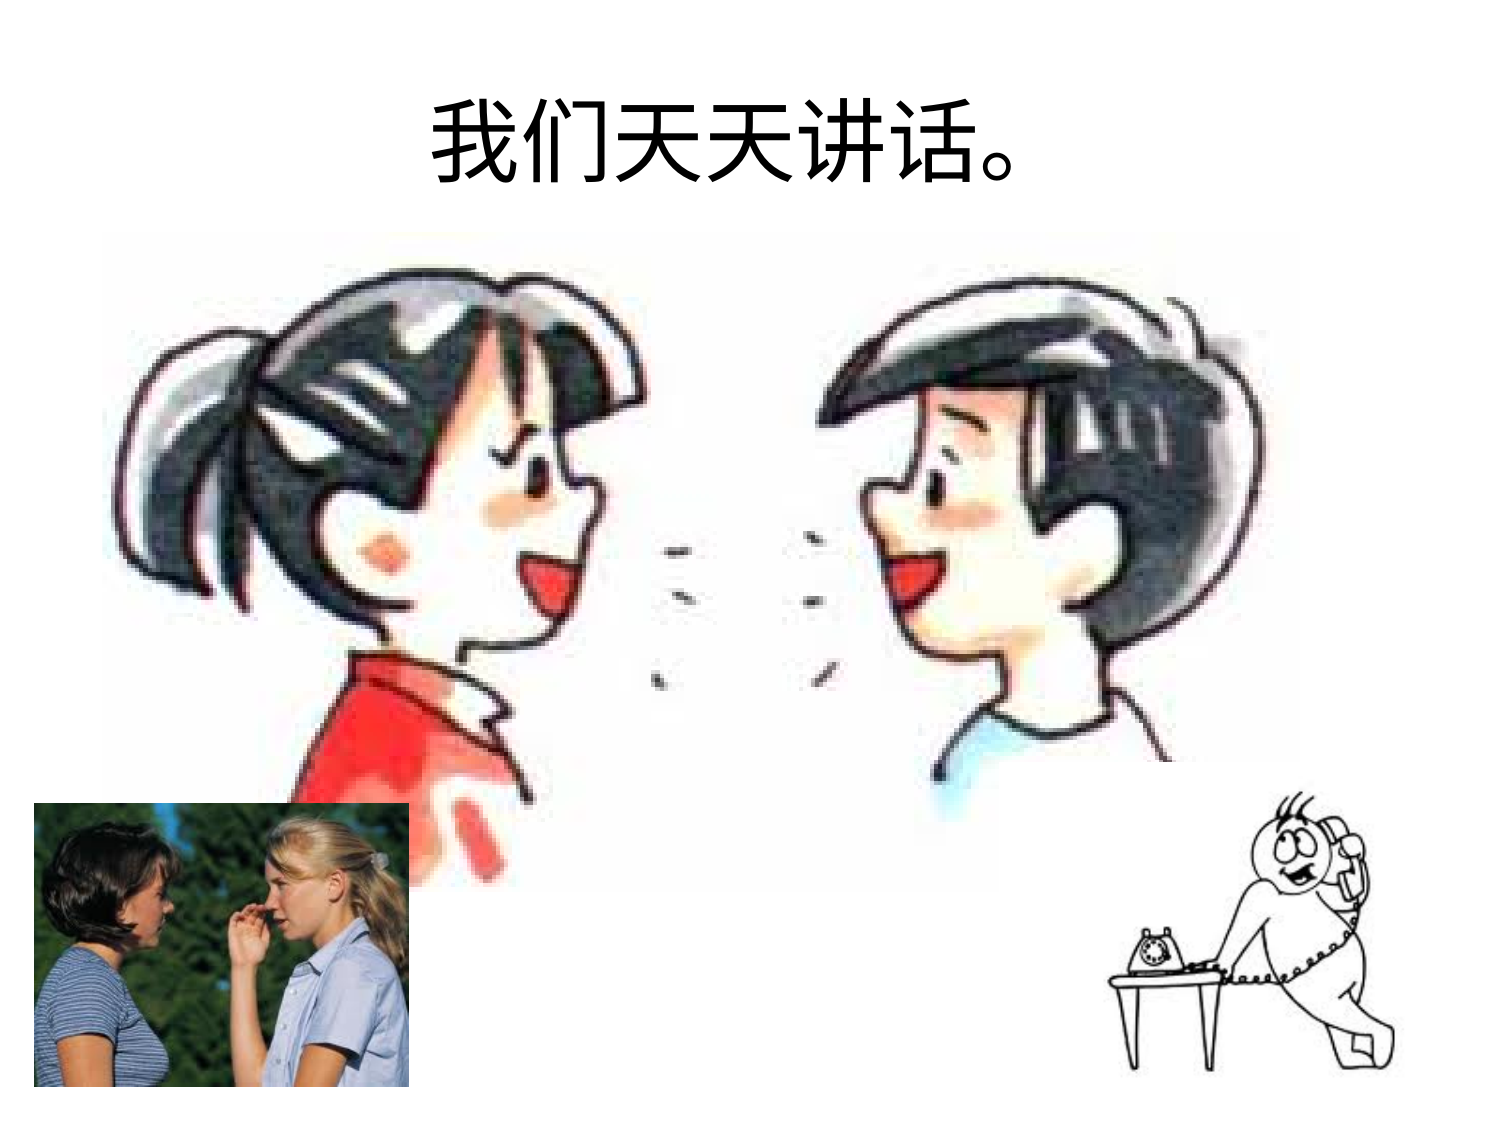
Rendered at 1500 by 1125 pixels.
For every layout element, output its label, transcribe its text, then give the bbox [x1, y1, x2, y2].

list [101, 232, 1301, 892]
picture [999, 762, 1500, 1117]
title 我们天天讲话。 [75, 45, 1425, 233]
picture [33, 803, 410, 1087]
